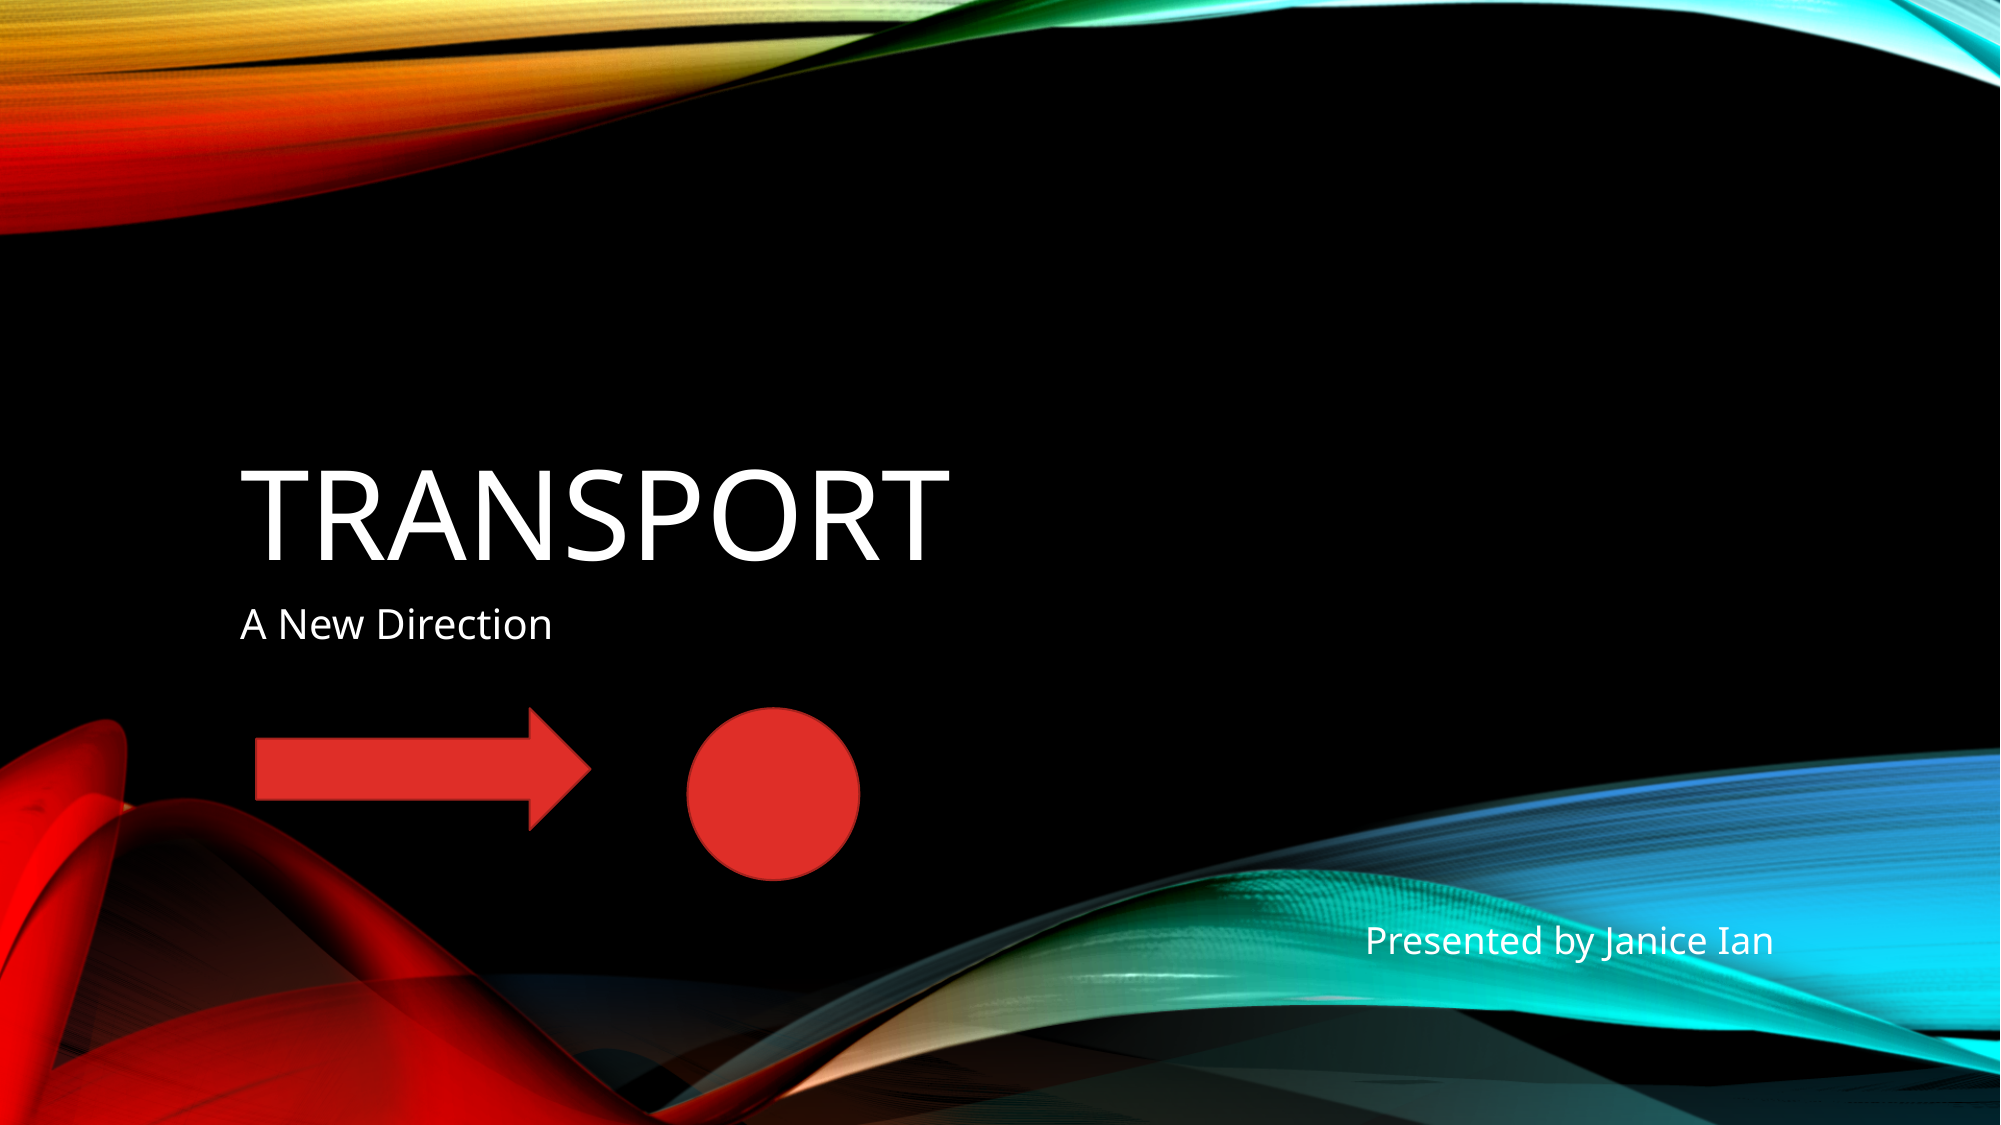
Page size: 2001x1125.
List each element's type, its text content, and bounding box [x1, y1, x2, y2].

picture [0, 0, 2000, 237]
text_box Presented by Janice Ian [1350, 909, 1856, 970]
text_box [686, 707, 861, 882]
subtitle A New Direction [225, 595, 1775, 709]
text_box [255, 707, 592, 831]
picture [0, 717, 2000, 1125]
title Transport [225, 295, 1775, 595]
